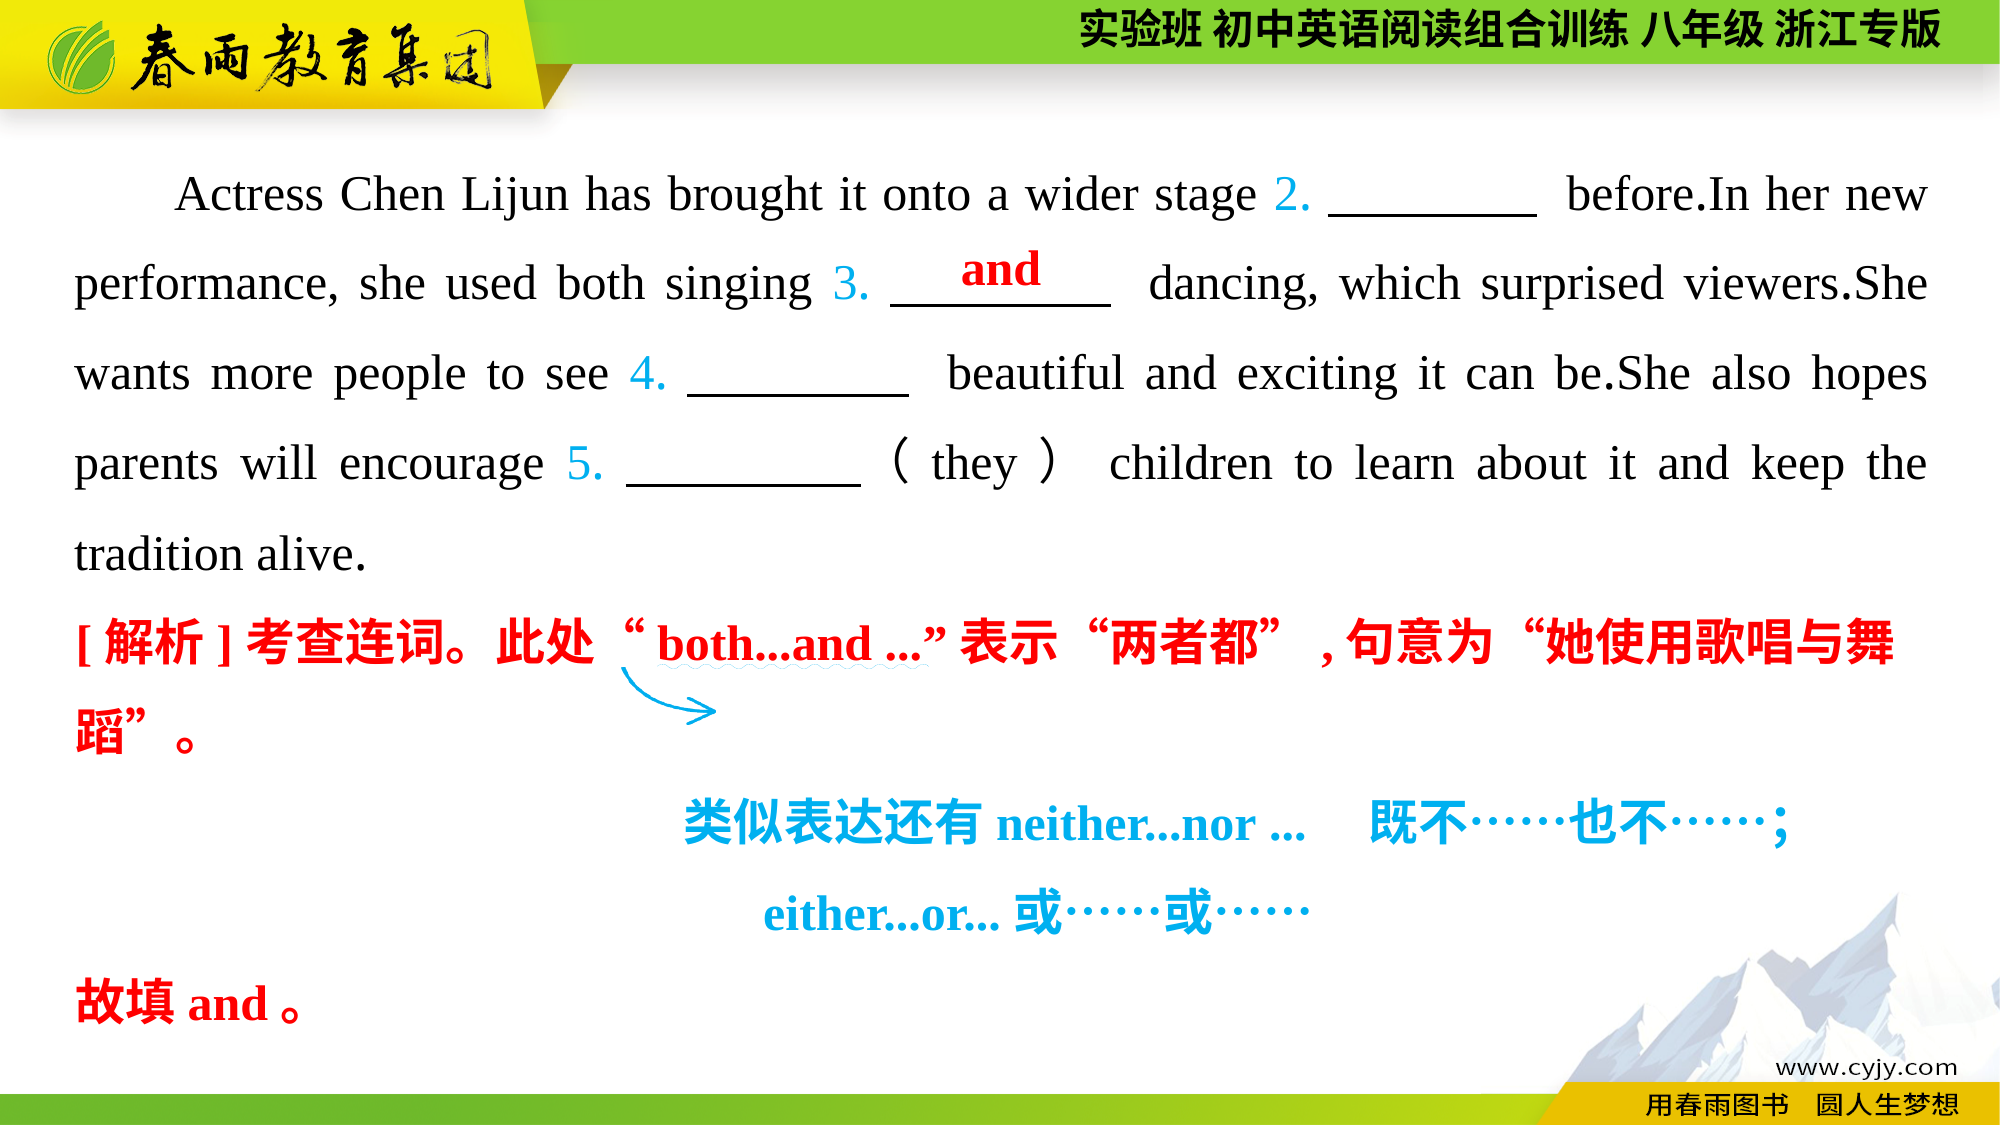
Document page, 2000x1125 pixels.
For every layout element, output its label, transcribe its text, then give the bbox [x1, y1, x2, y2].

picture [0, 0, 2000, 1125]
text_box and [946, 227, 1057, 303]
list Actress Chen Lijun has brought it onto a wider stage 2. before.In her new performance, she used both singing 3. dancing, which surprised viewers.She wants more people to see 4. beautiful and exciting it can be.She also hopes parents will encourage 5. （they）children to learn about it and keep the tradition alive. [59, 122, 1944, 581]
text_box [解析]考查连词。此处“both...and ...”表示“两者都”,句意为“她使用歌唱与舞蹈”。 类似表达还有neither...nor ... 既不……也不……； either...or...或……或…… 故填and。 [60, 573, 1945, 1039]
